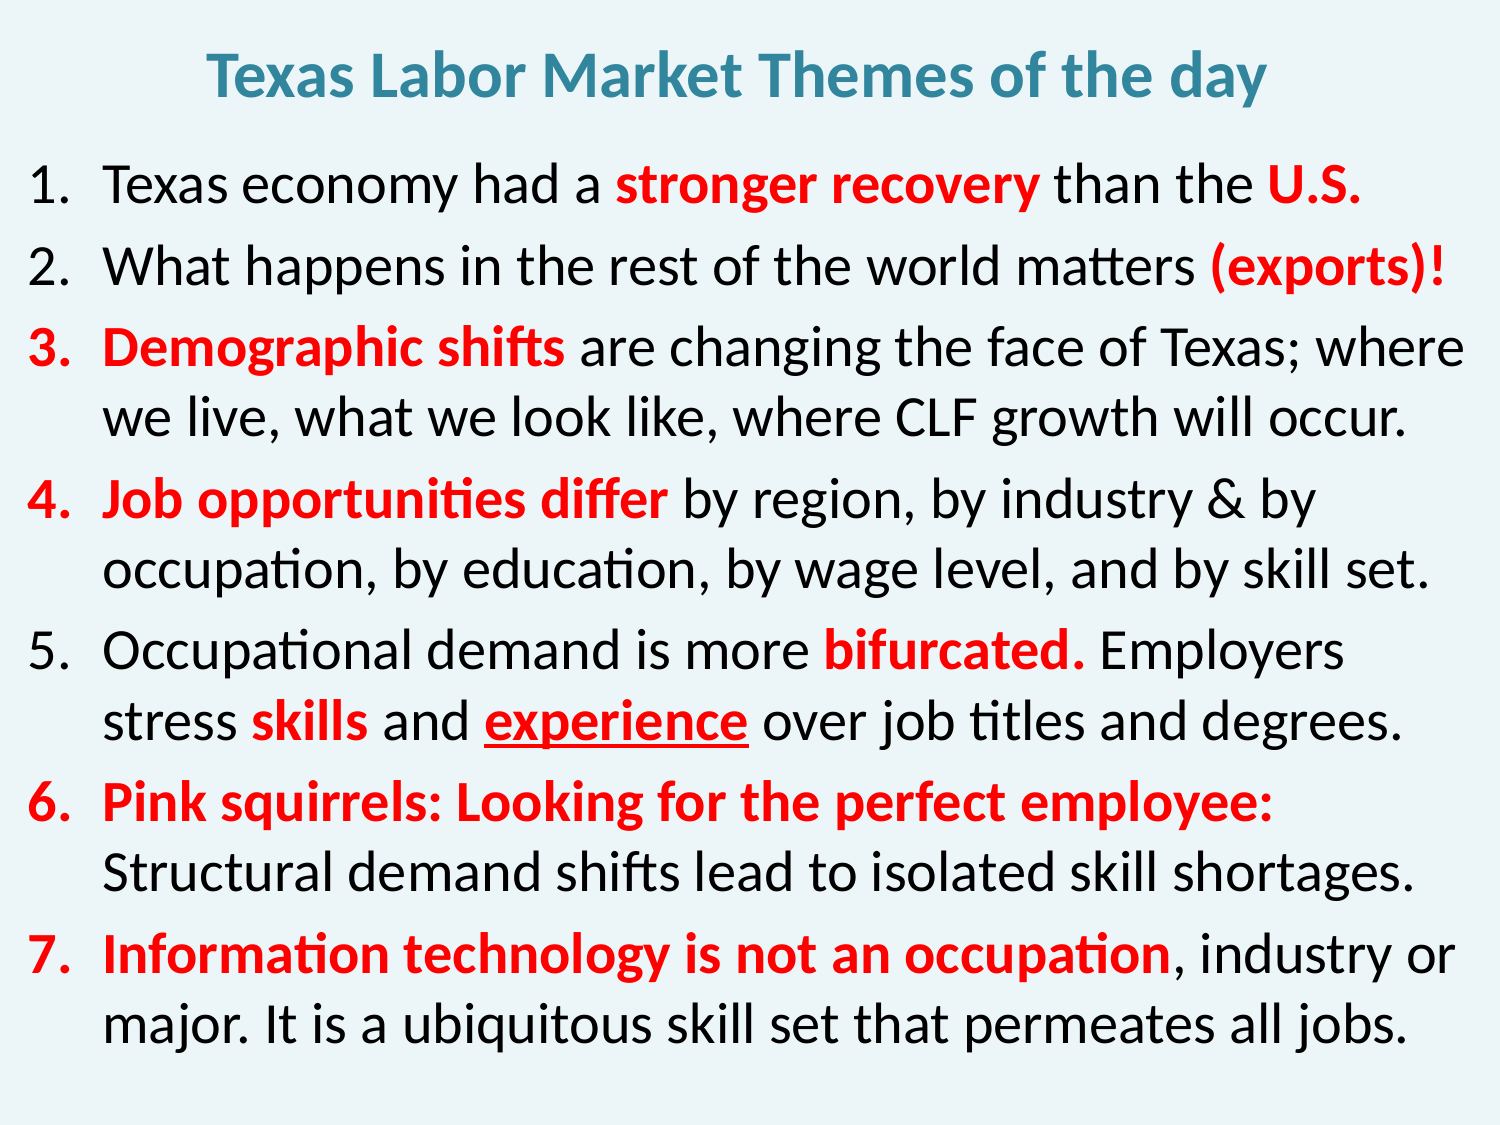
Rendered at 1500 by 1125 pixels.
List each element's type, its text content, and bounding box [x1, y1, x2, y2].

title Texas Labor Market Themes of the day [62, 24, 1413, 118]
list Texas economy had a stronger recovery than the U.S. What happens in the rest of the world matters (exports)! Demographic shifts are changing the face of Texas; where we live, what we look like, where CLF growth will occur. Job opportunities differ by region, by industry & by occupation, by education, by wage level, and by skill set. Occupational demand is more bifurcated. Employers stress skills and experience over job titles and degrees. Pink squirrels: Looking for the perfect employee: Structural demand shifts lead to isolated skill shortages. Information technology is not an occupation, industry or major. It is a ubiquitous skill set that permeates all jobs. [12, 137, 1488, 1088]
